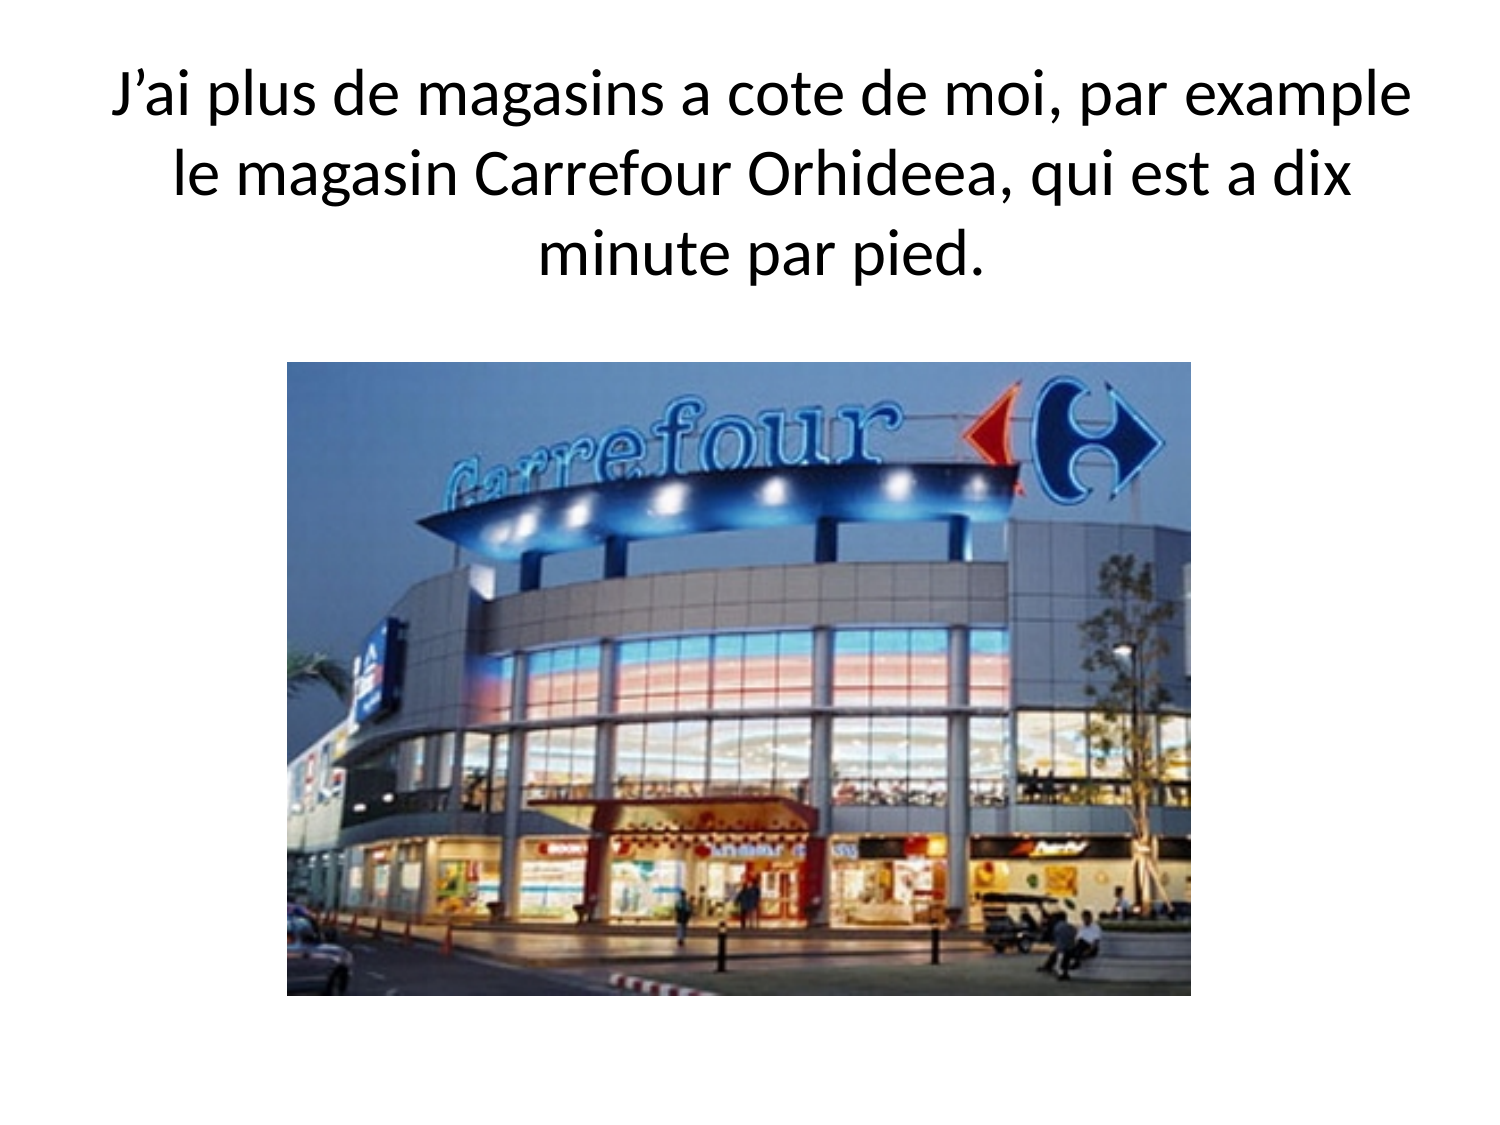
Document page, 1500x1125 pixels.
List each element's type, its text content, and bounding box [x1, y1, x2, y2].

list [287, 362, 1191, 996]
title J’ai plus de magasins a cote de moi, par example le magasin Carrefour Orhideea, qui est a dix minute par pied. [87, 75, 1438, 263]
